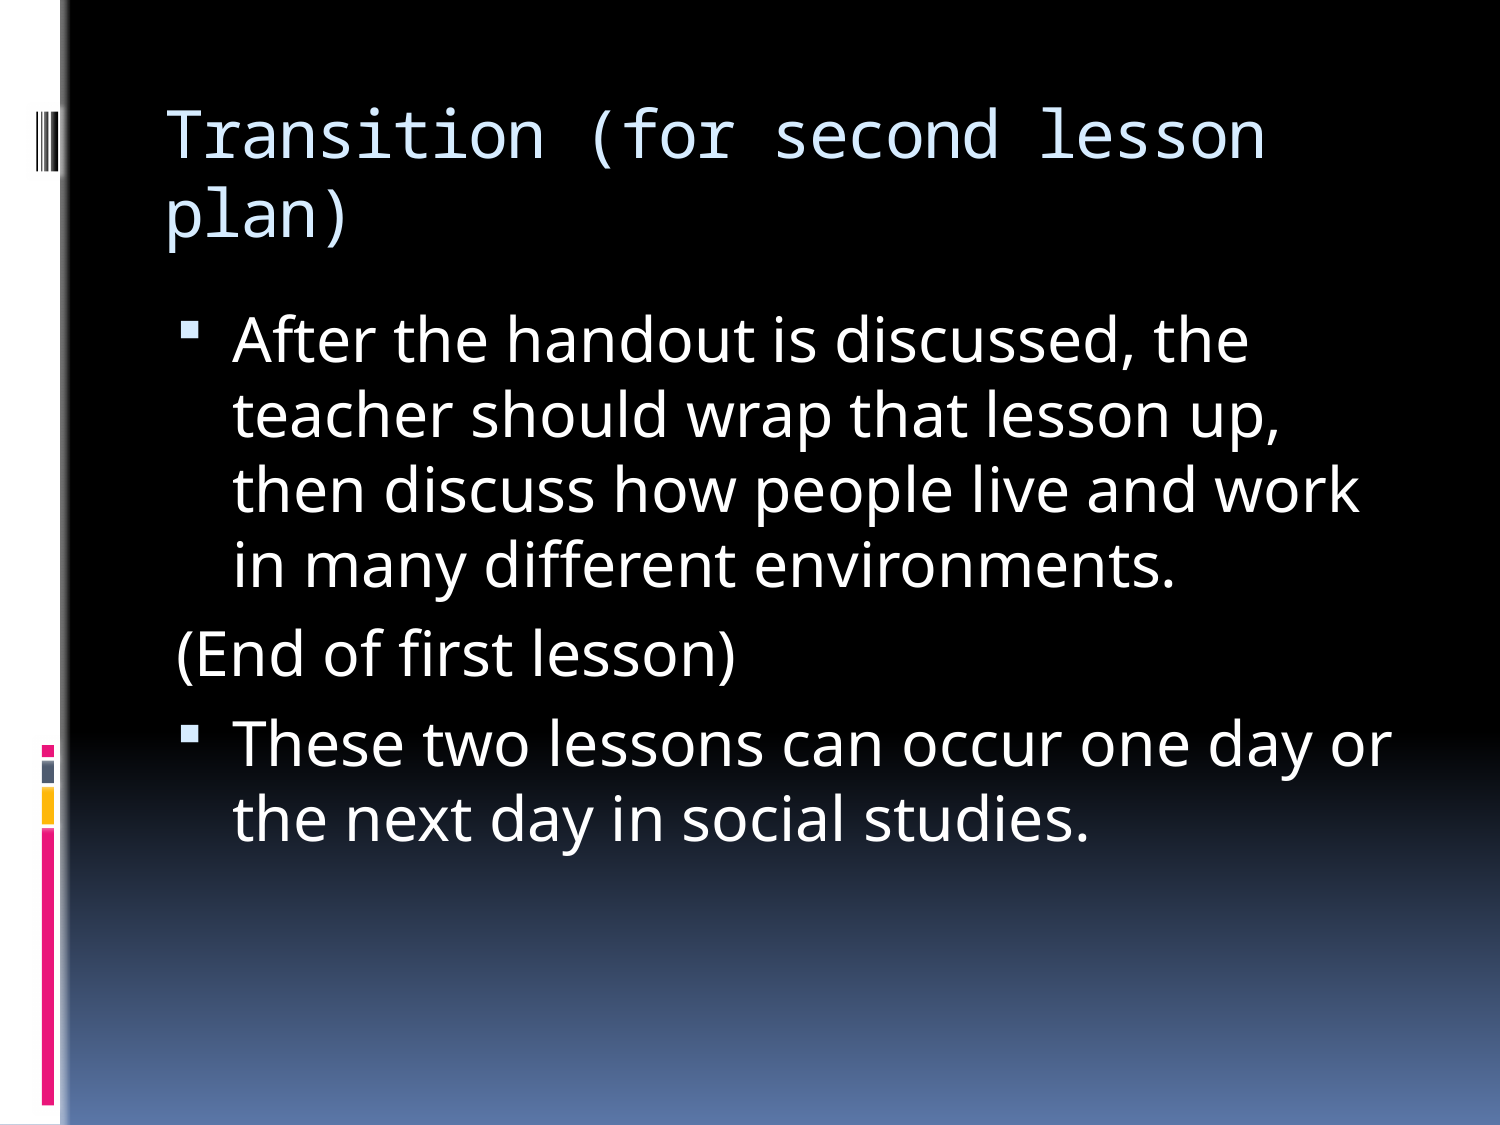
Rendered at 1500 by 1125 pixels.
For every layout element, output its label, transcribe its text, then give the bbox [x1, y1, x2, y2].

list After the handout is discussed, the teacher should wrap that lesson up, then discuss how people live and work in many different environments. (End of first lesson) These two lessons can occur one day or the next day in social studies. [150, 292, 1425, 1043]
title Transition (for second lesson plan) [150, 83, 1425, 234]
